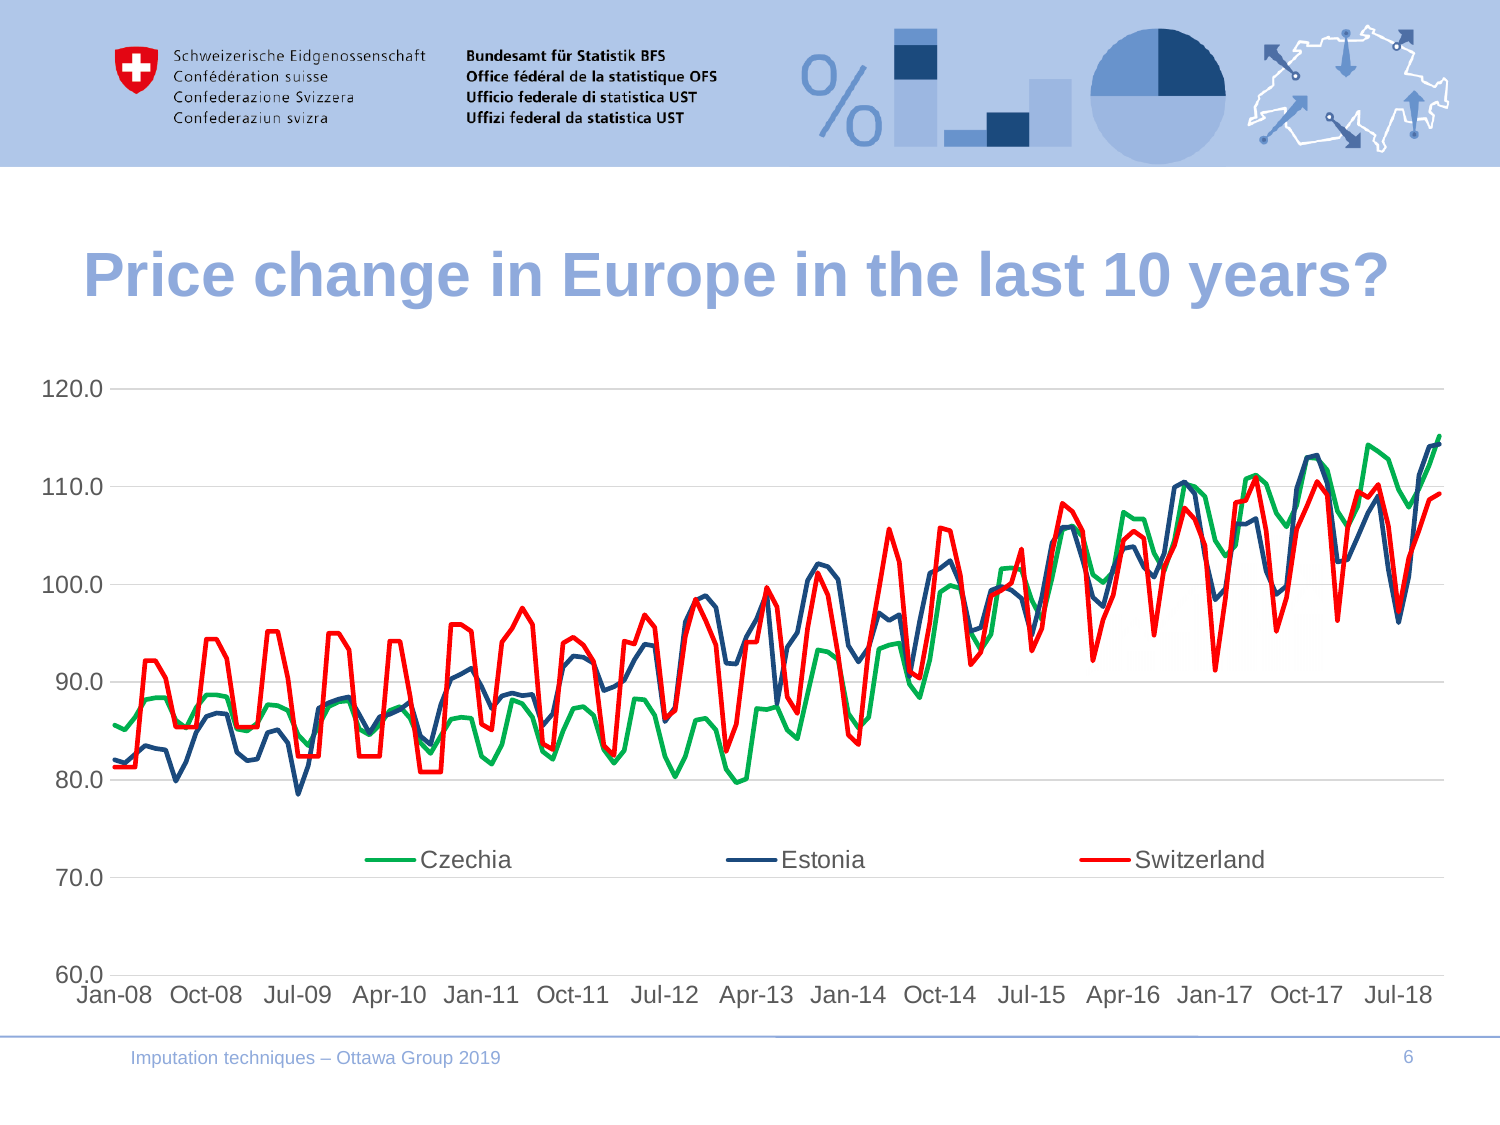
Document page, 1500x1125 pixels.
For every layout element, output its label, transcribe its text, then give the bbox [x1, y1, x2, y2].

title Price change in Europe in the last 10 years? [83, 233, 1474, 361]
picture [0, 0, 1500, 167]
chart [11, 361, 1474, 1072]
